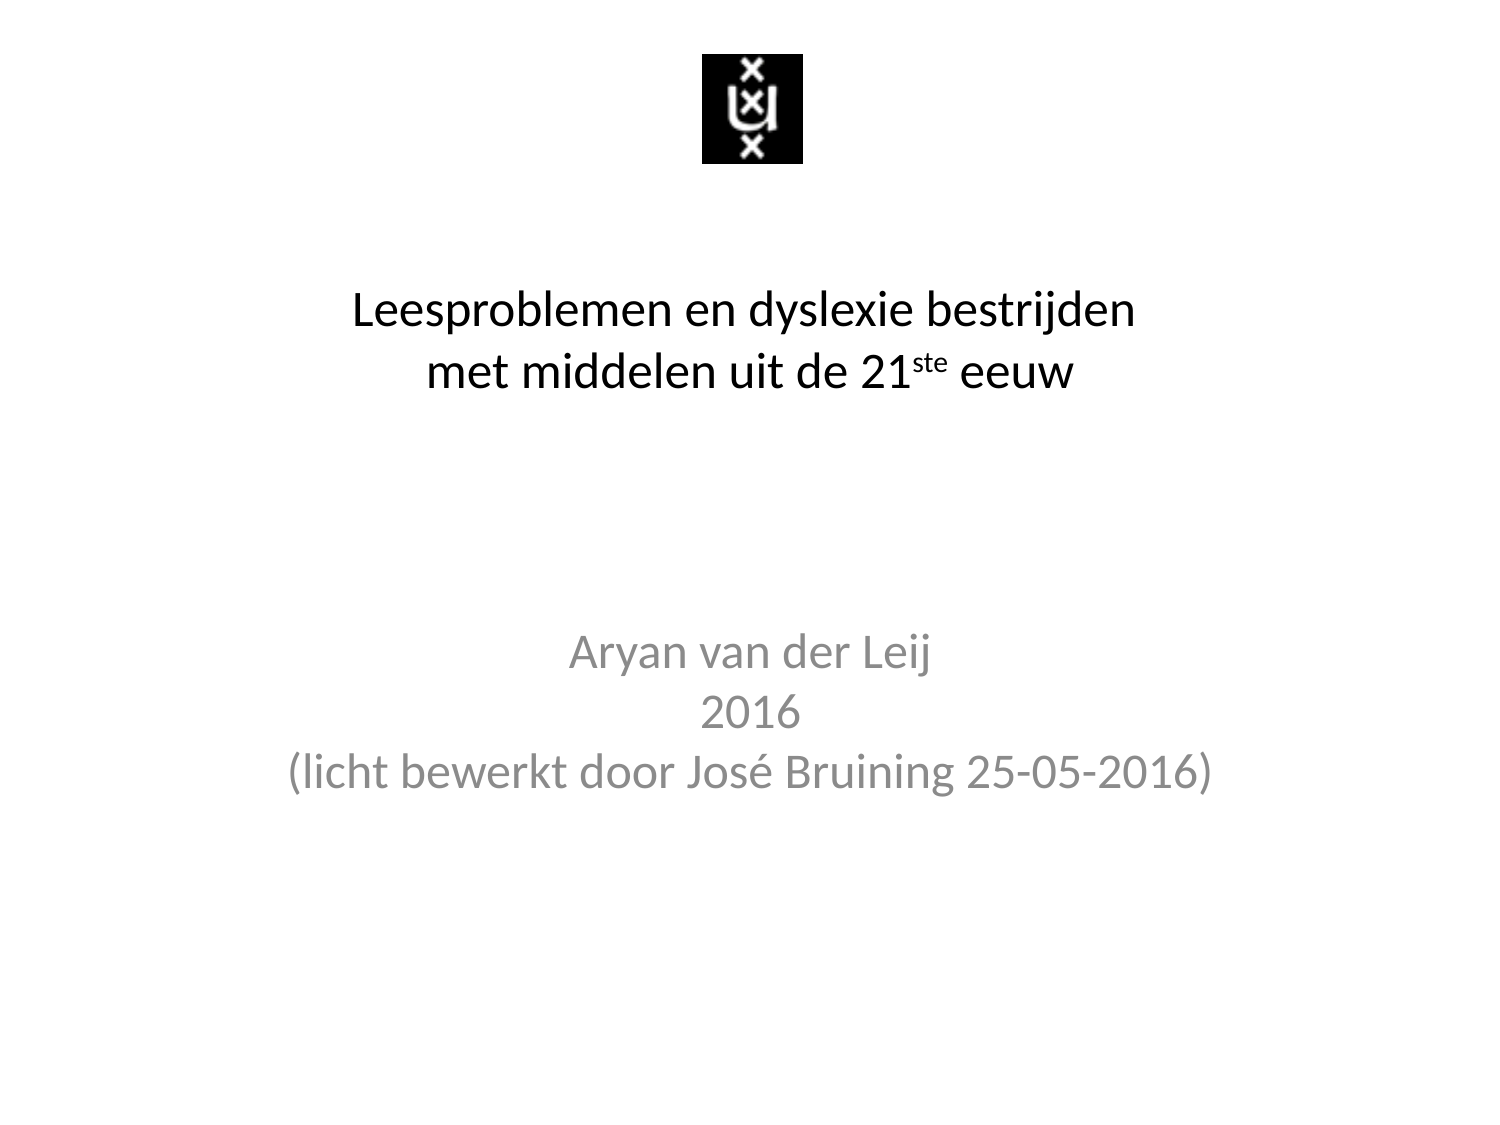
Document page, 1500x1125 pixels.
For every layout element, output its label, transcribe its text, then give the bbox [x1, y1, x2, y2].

title Leesproblemen en dyslexie bestrijden met middelen uit de 21ste eeuw [112, 267, 1388, 530]
picture [702, 54, 804, 164]
subtitle Aryan van der Leij 2016 (licht bewerkt door José Bruining 25-05-2016) [64, 550, 1436, 1075]
